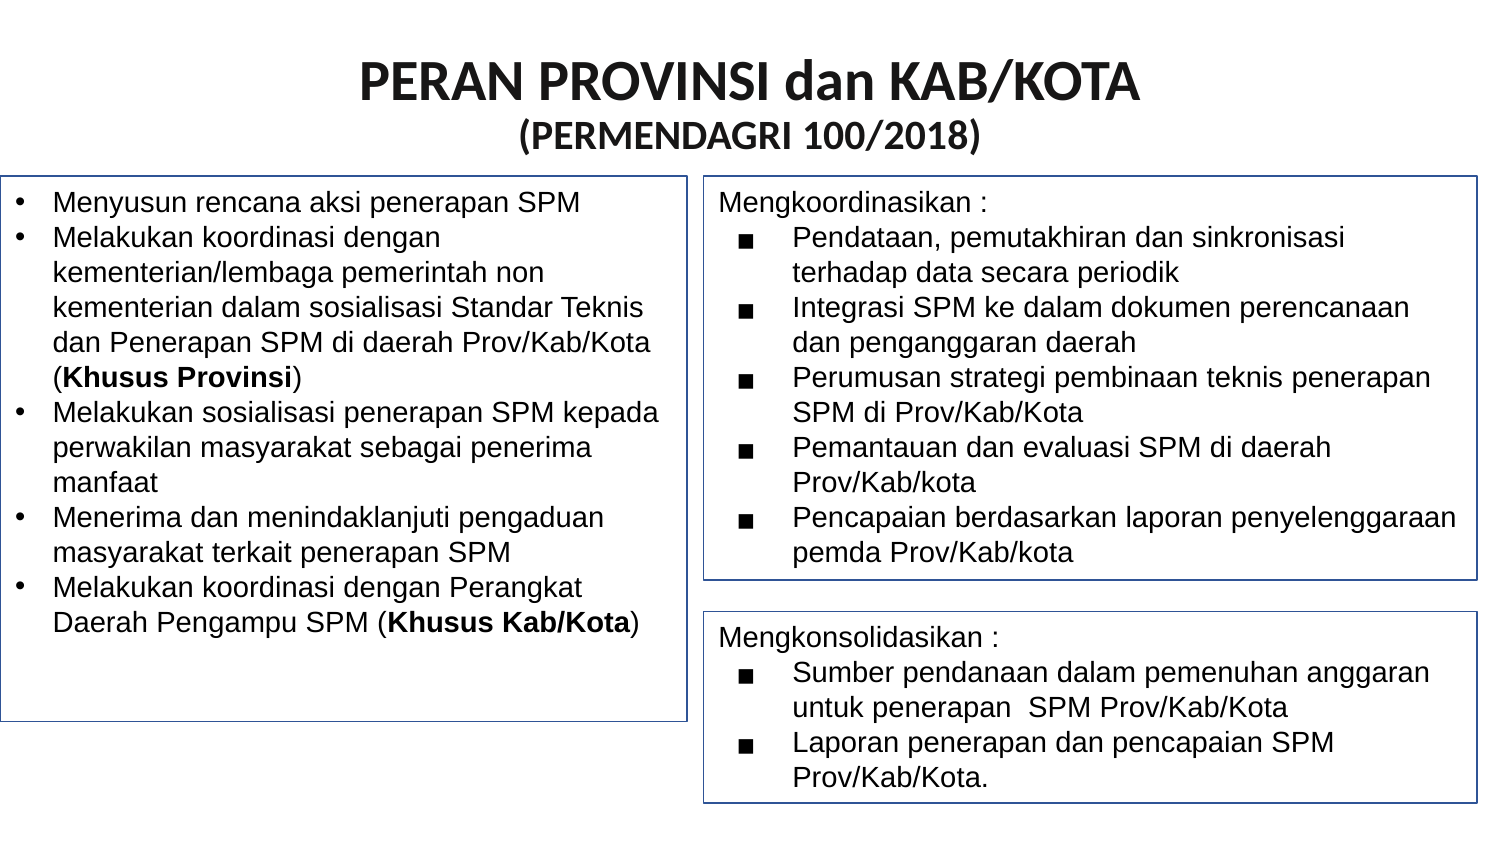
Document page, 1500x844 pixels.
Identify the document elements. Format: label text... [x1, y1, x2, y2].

text_box Mengkoordinasikan : Pendataan, pemutakhiran dan sinkronisasi terhadap data secara periodik Integrasi SPM ke dalam dokumen perencanaan dan penganggaran daerah Perumusan strategi pembinaan teknis penerapan SPM di Prov/Kab/Kota Pemantauan dan evaluasi SPM di daerah Prov/Kab/kota Pencapaian berdasarkan laporan penyelenggaraan pemda Prov/Kab/kota [703, 176, 1478, 580]
text_box Mengkonsolidasikan : Sumber pendanaan dalam pemenuhan anggaran untuk penerapan SPM Prov/Kab/Kota Laporan penerapan dan pencapaian SPM Prov/Kab/Kota. [703, 611, 1478, 804]
title PERAN PROVINSI dan KAB/KOTA (PERMENDAGRI 100/2018) [27, 22, 1473, 187]
text_box Menyusun rencana aksi penerapan SPM Melakukan koordinasi dengan kementerian/lembaga pemerintah non kementerian dalam sosialisasi Standar Teknis dan Penerapan SPM di daerah Prov/Kab/Kota (Khusus Provinsi) Melakukan sosialisasi penerapan SPM kepada perwakilan masyarakat sebagai penerima manfaat Menerima dan menindaklanjuti pengaduan masyarakat terkait penerapan SPM Melakukan koordinasi dengan Perangkat Daerah Pengampu SPM (Khusus Kab/Kota) [0, 176, 688, 722]
